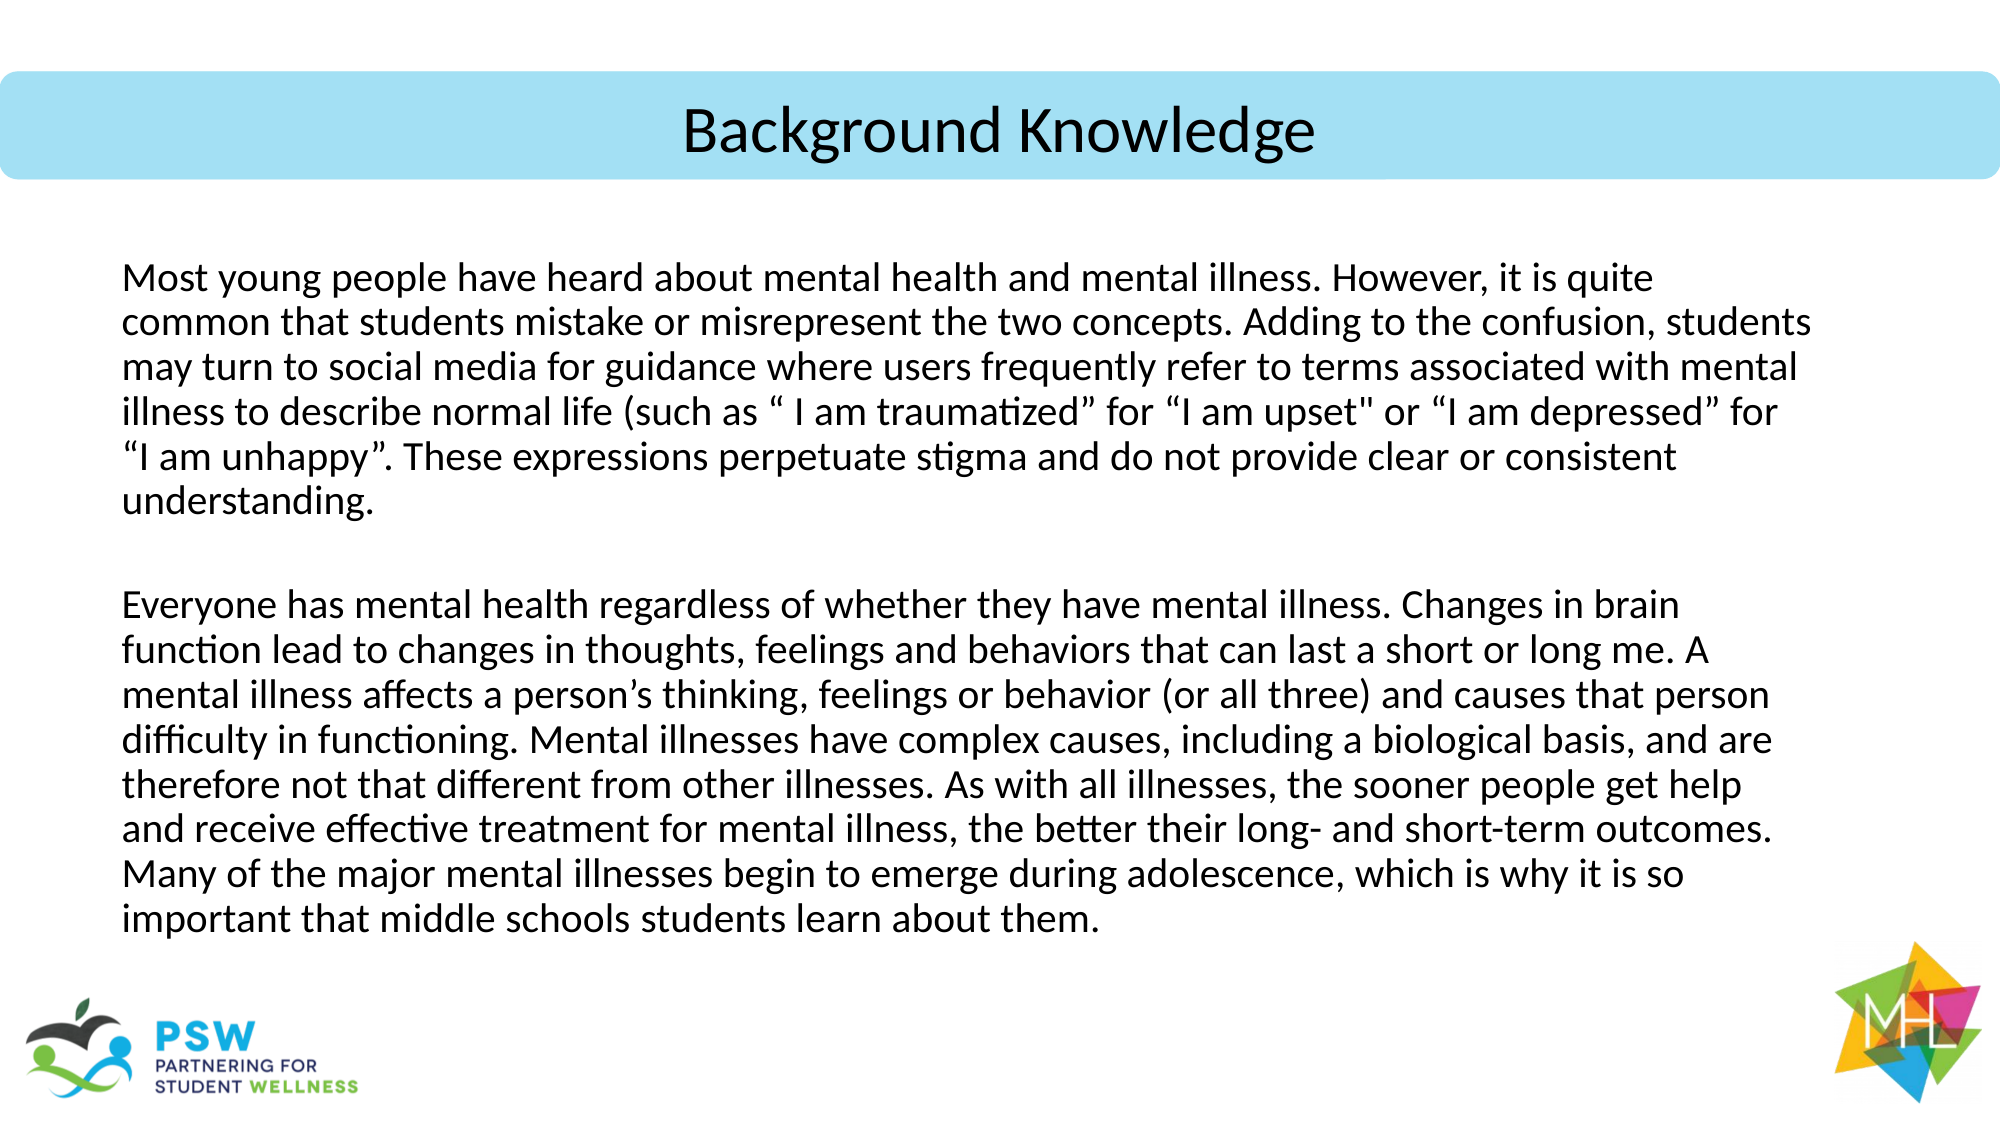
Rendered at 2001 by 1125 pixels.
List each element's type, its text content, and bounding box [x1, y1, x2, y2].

text_box Background Knowledge [0, 72, 2000, 179]
list Most young people have heard about mental health and mental illness. However, it is quite common that students mistake or misrepresent the two concepts. Adding to the confusion, students may turn to social media for guidance where users frequently refer to terms associated with mental illness to describe normal life (such as “ I am traumatized” for “I am upset" or “I am depressed” for “I am unhappy”. These expressions perpetuate stigma and do not provide clear or consistent understanding. Everyone has mental health regardless of whether they have mental illness. Changes in brain function lead to changes in thoughts, feelings and behaviors that can last a short or long me. A mental illness affects a person’s thinking, feelings or behavior (or all three) and causes that person difficulty in functioning. Mental illnesses have complex causes, including a biological basis, and are therefore not that different from other illnesses. As with all illnesses, the sooner people get help and receive effective treatment for mental illness, the better their long- and short-term outcomes. Many of the major mental illnesses begin to emerge during adolescence, which is why it is so important that middle schools students learn about them. [101, 247, 1830, 961]
picture [0, 0, 2001, 1125]
